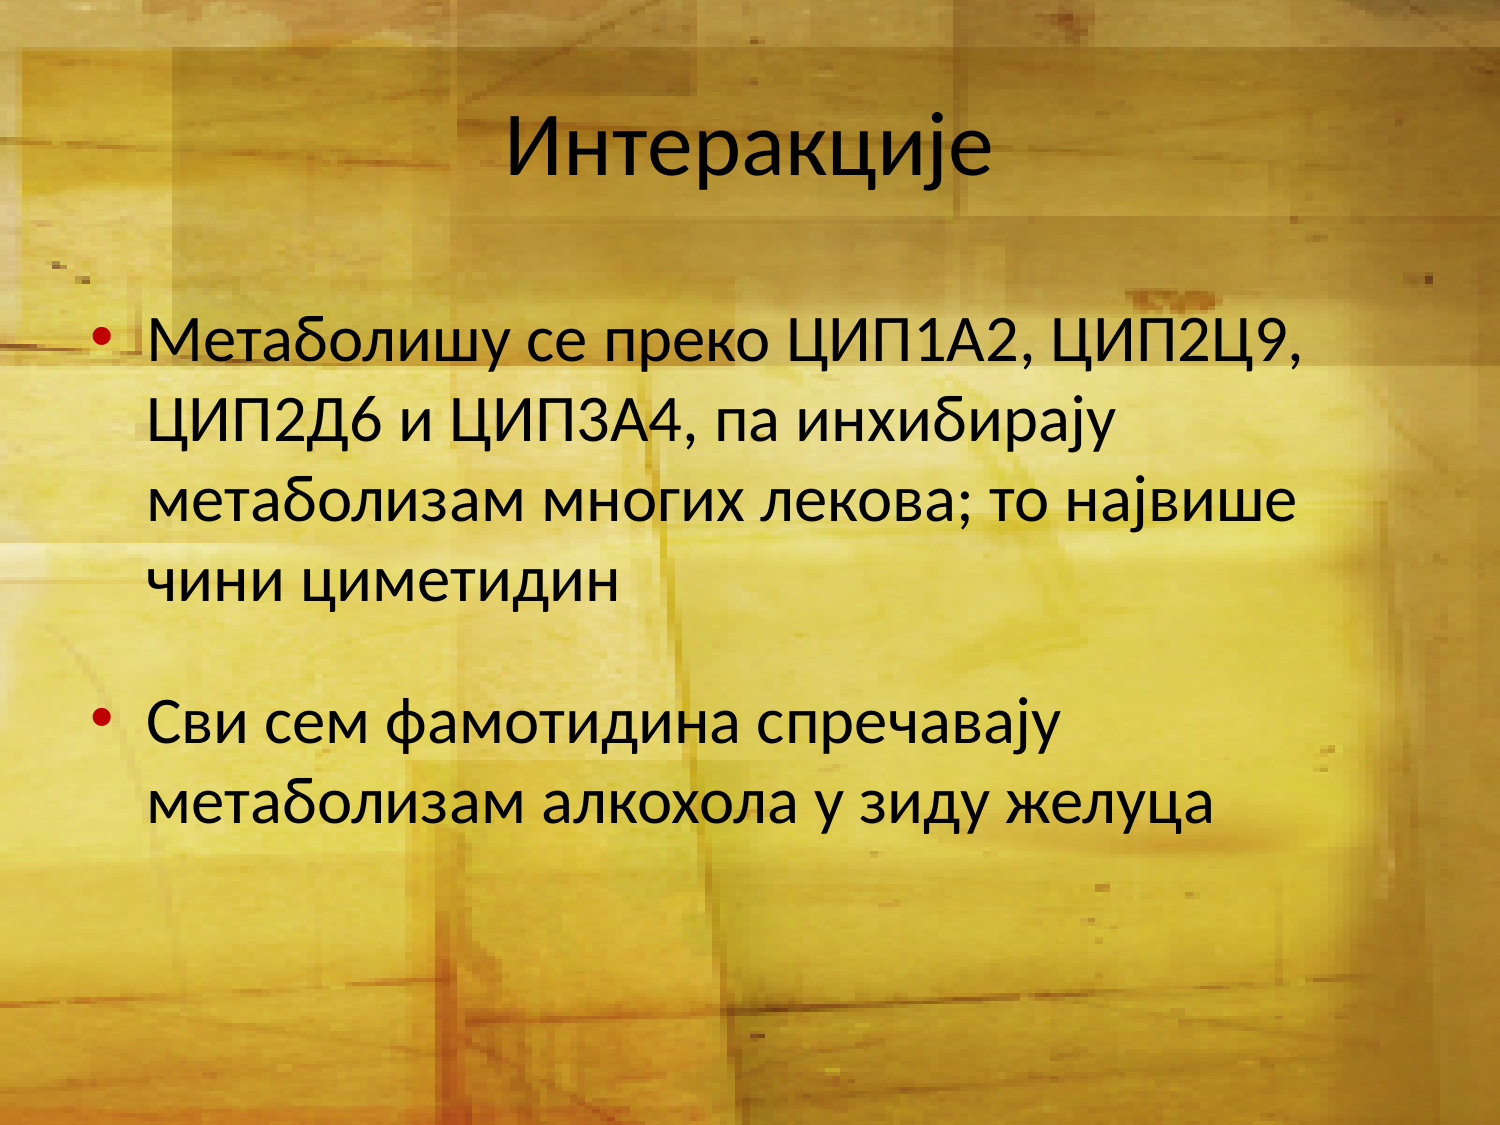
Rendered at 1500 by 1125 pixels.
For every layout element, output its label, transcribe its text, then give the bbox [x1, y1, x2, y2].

picture [0, 0, 1500, 1125]
title Интеракције [75, 45, 1425, 233]
list Метаболишу се преко ЦИП1А2, ЦИП2Ц9, ЦИП2Д6 и ЦИП3А4, па инхибирају метаболизам многих лекова; то највише чини циметидин Сви сем фамотидина спречавају метаболизам алкохола у зиду желуца [75, 287, 1425, 1005]
